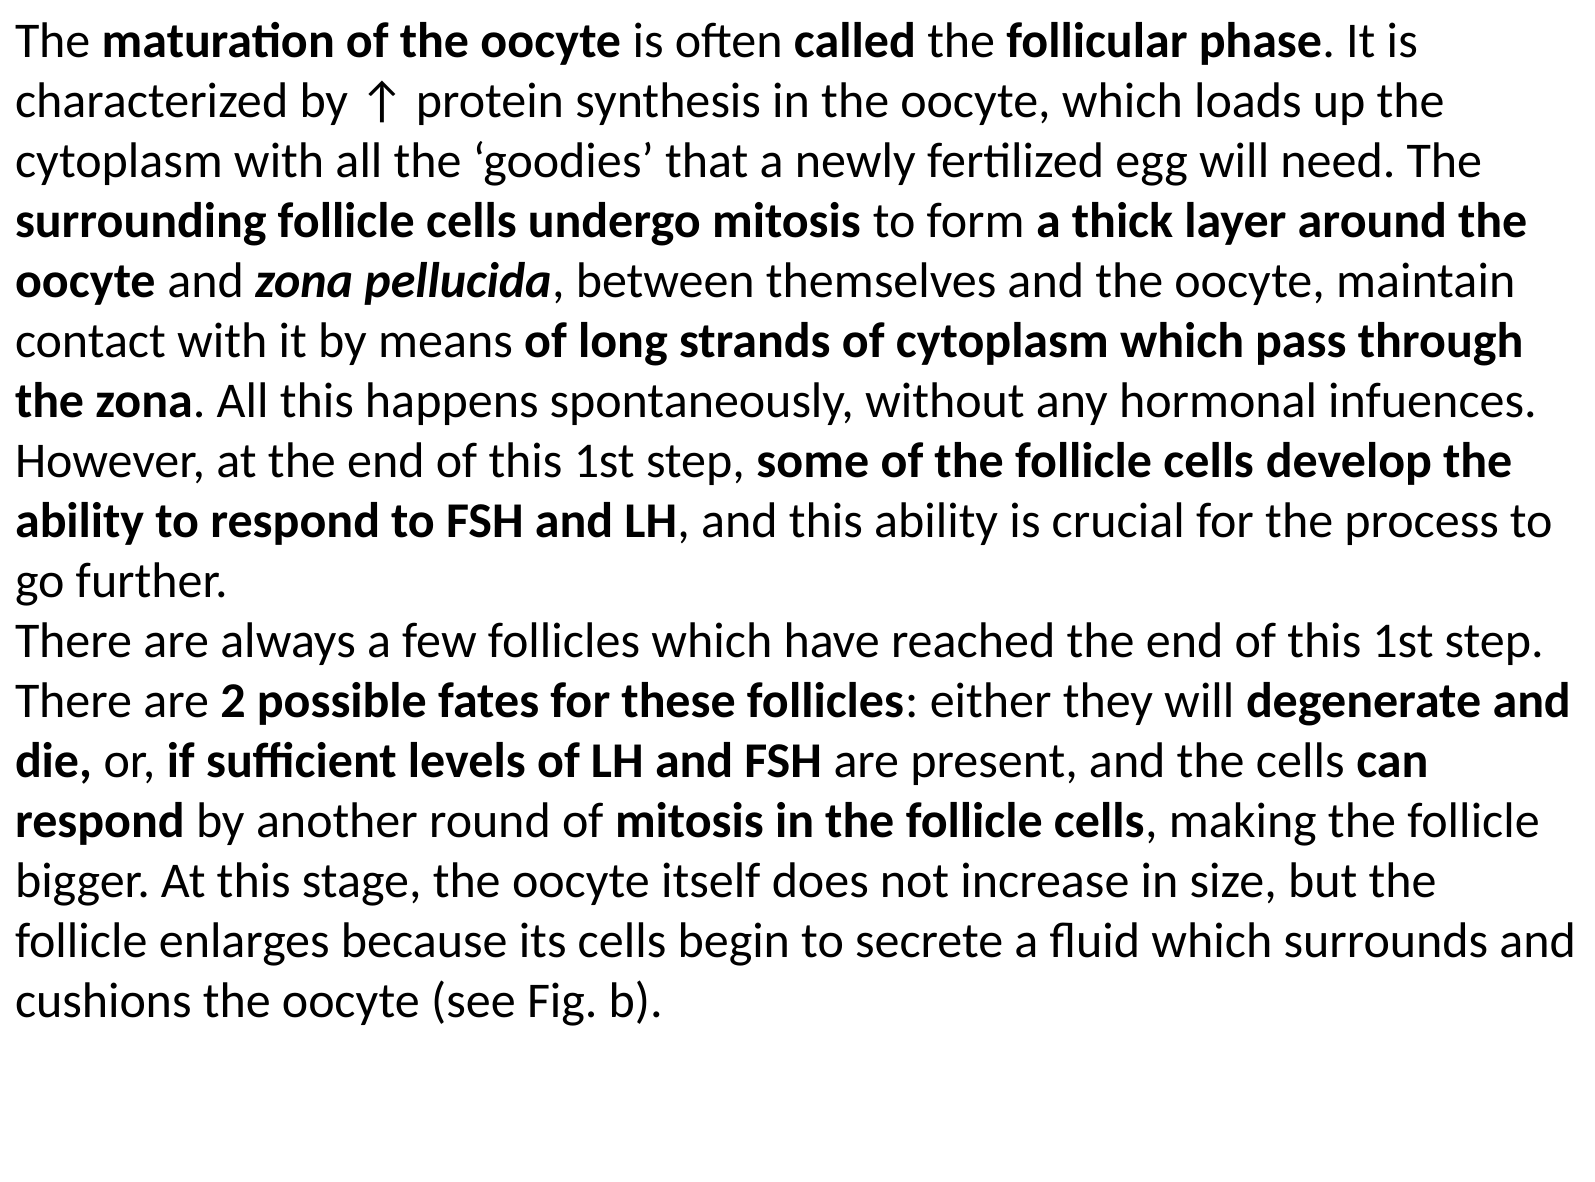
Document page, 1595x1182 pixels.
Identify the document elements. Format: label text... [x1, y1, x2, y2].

text_box The maturation of the oocyte is often called the follicular phase. It is characterized by ↑ protein synthesis in the oocyte, which loads up the cytoplasm with all the ‘goodies’ that a newly fertilized egg will need. The surrounding follicle cells undergo mitosis to form a thick layer around the oocyte and zona pellucida, between themselves and the oocyte, maintain contact with it by means of long strands of cytoplasm which pass through the zona. All this happens spontaneously, without any hormonal infuences. However, at the end of this 1st step, some of the follicle cells develop the ability to respond to FSH and LH, and this ability is crucial for the process to go further. There are always a few follicles which have reached the end of this 1st step. There are 2 possible fates for these follicles: either they will degenerate and die, or, if sufficient levels of LH and FSH are present, and the cells can respond by another round of mitosis in the follicle cells, making the follicle bigger. At this stage, the oocyte itself does not increase in size, but the follicle enlarges because its cells begin to secrete a fluid which surrounds and cushions the oocyte (see Fig. b). [0, 0, 1595, 1035]
